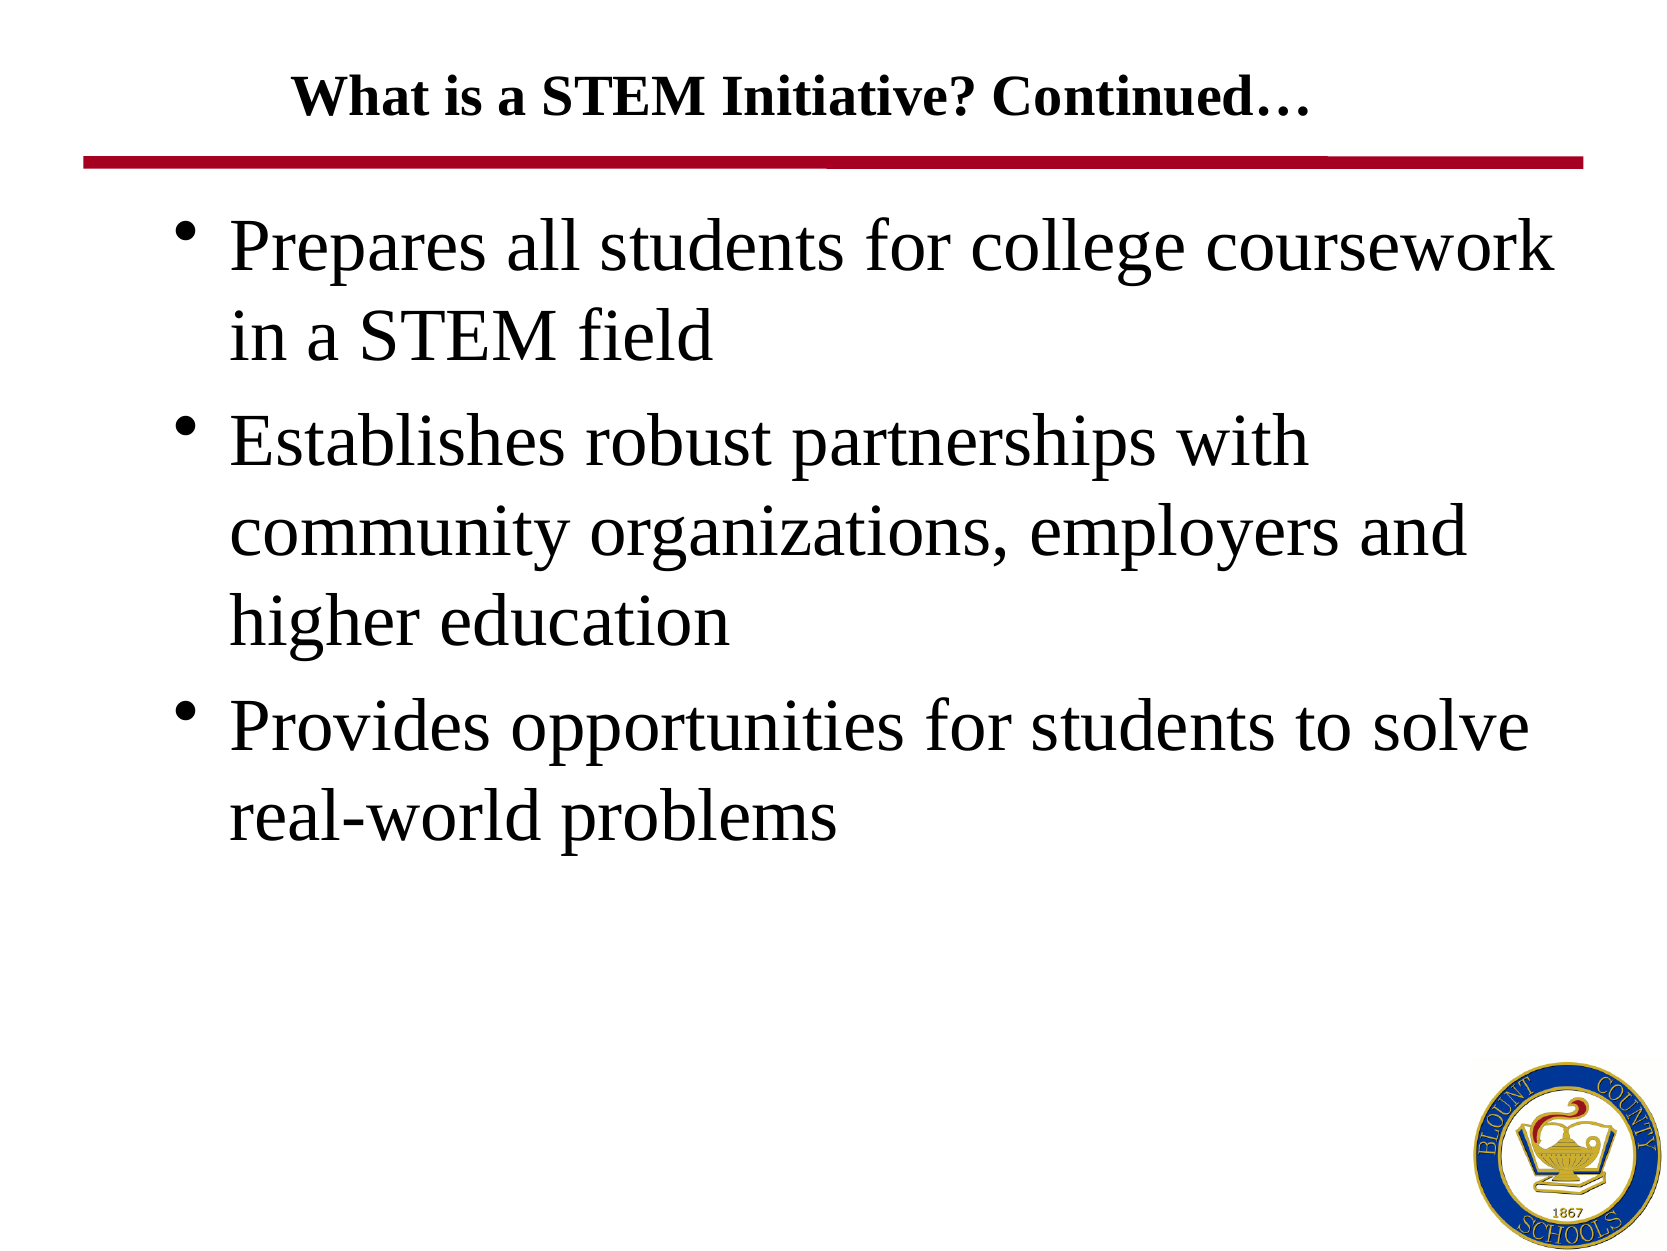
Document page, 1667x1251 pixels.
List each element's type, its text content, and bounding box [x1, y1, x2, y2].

list Prepares all students for college coursework in a STEM field Establishes robust partnerships with community organizations, employers and higher education Provides opportunities for students to solve real-world problems [158, 187, 1609, 1038]
picture [1470, 1059, 1663, 1250]
text_box What is a STEM Initiative? Continued… [120, 50, 1484, 135]
